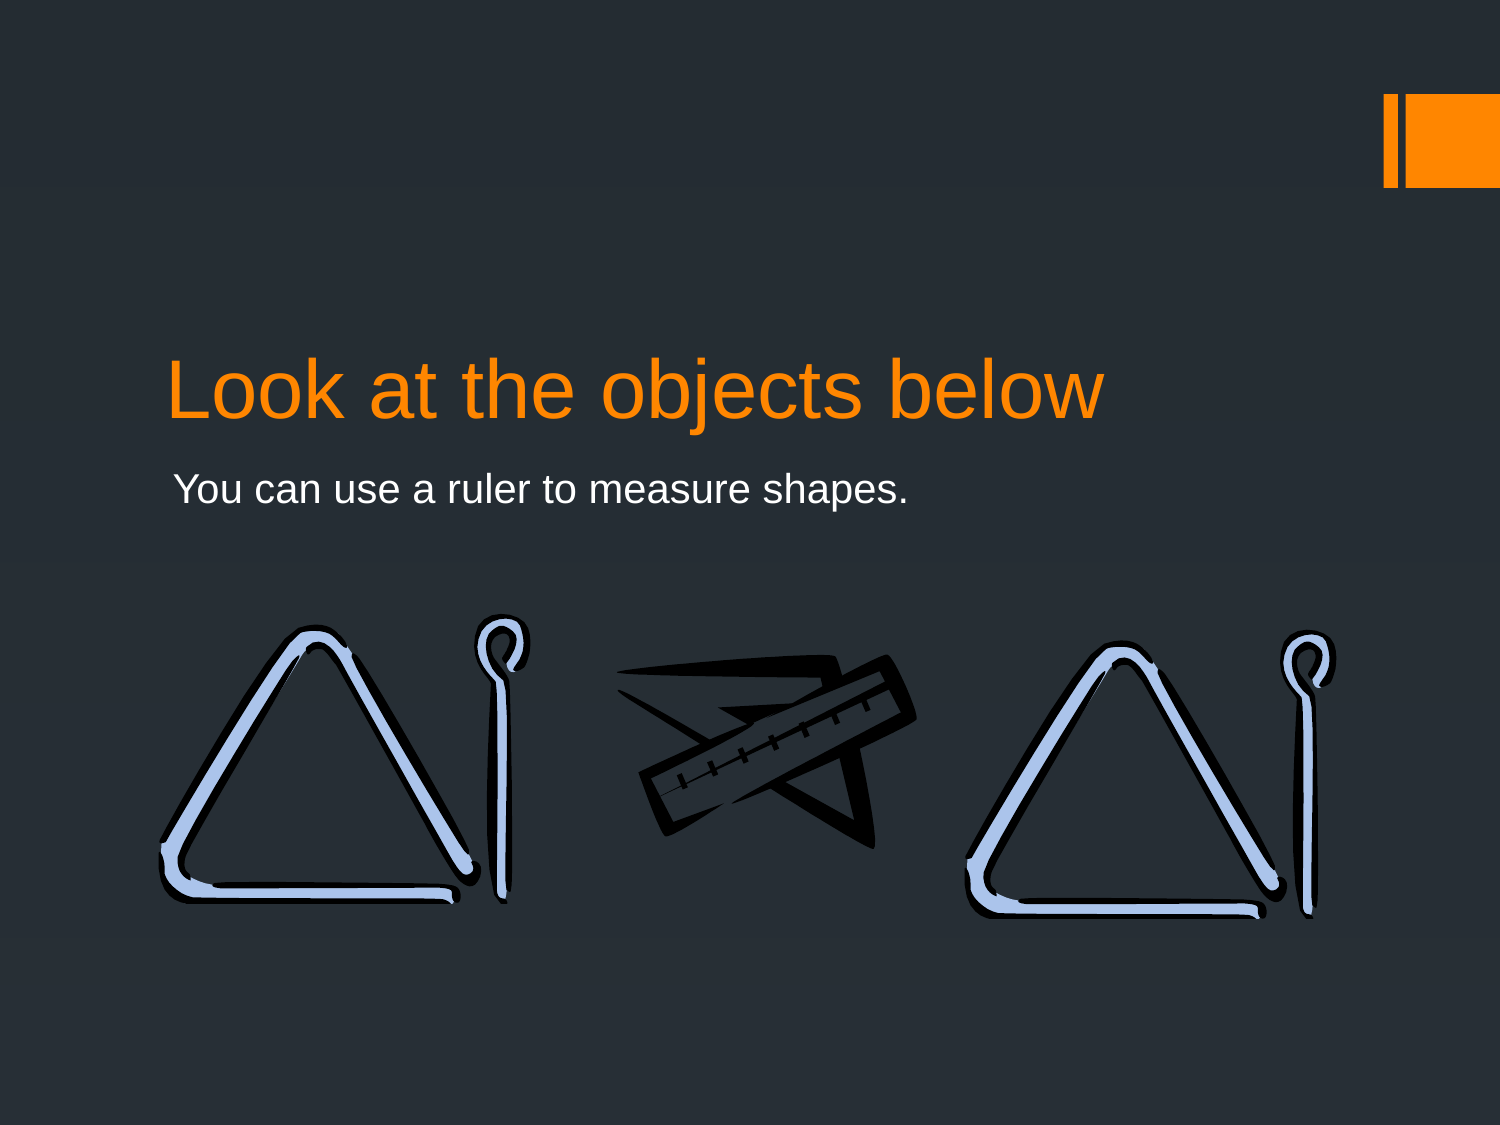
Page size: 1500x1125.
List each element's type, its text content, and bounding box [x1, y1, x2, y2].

picture [961, 611, 1344, 920]
picture [156, 596, 538, 904]
list You can use a ruler to measure shapes. [150, 454, 1350, 1035]
title Look at the objects below [150, 253, 1350, 443]
picture [614, 649, 919, 851]
